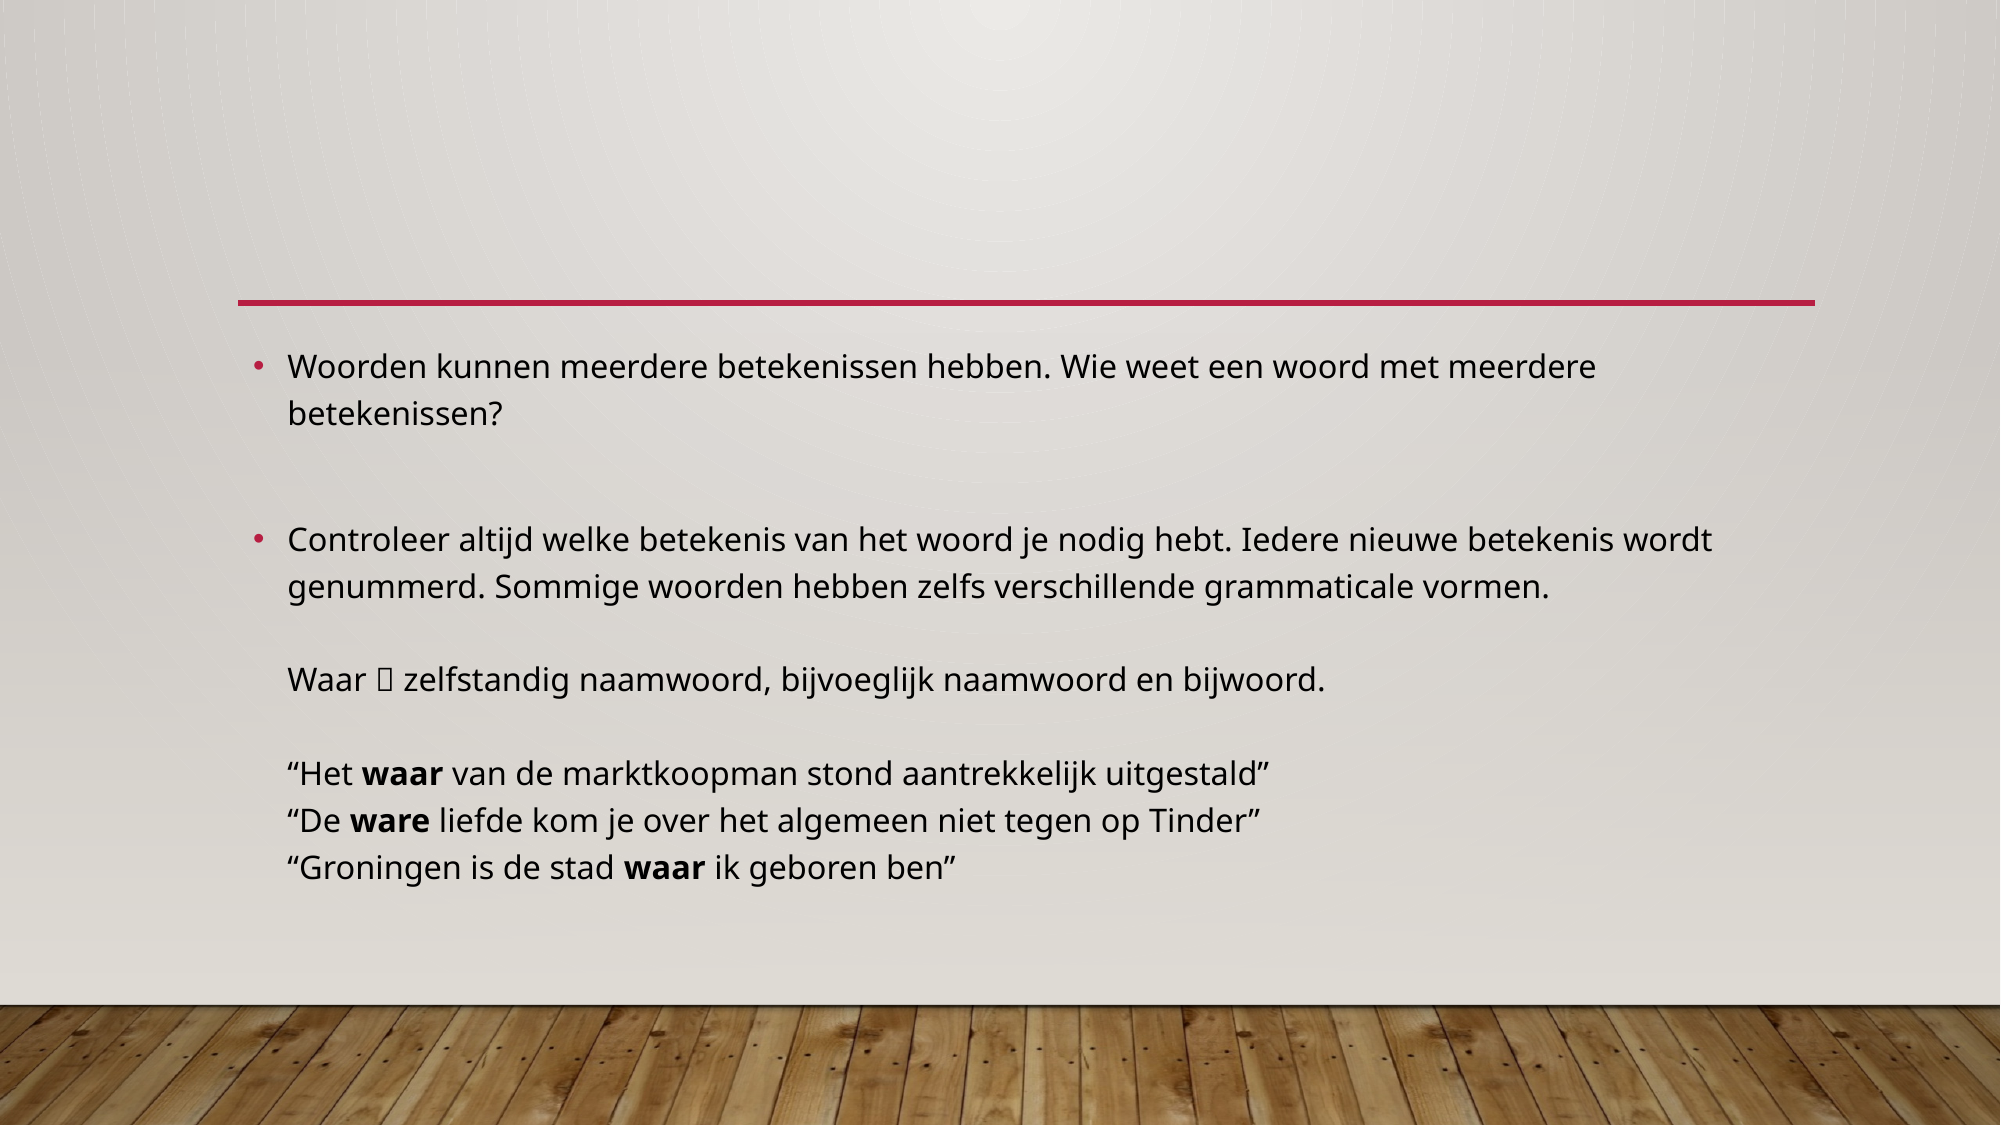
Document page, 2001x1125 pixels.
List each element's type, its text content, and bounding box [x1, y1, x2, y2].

list Woorden kunnen meerdere betekenissen hebben. Wie weet een woord met meerdere betekenissen? Controleer altijd welke betekenis van het woord je nodig hebt. Iedere nieuwe betekenis wordt genummerd. Sommige woorden hebben zelfs verschillende grammaticale vormen. Waar  zelfstandig naamwoord, bijvoeglijk naamwoord en bijwoord. “Het waar van de marktkoopman stond aantrekkelijk uitgestald” “De ware liefde kom je over het algemeen niet tegen op Tinder” “Groningen is de stad waar ik geboren ben” [238, 330, 1814, 897]
picture [0, 1005, 2000, 1125]
